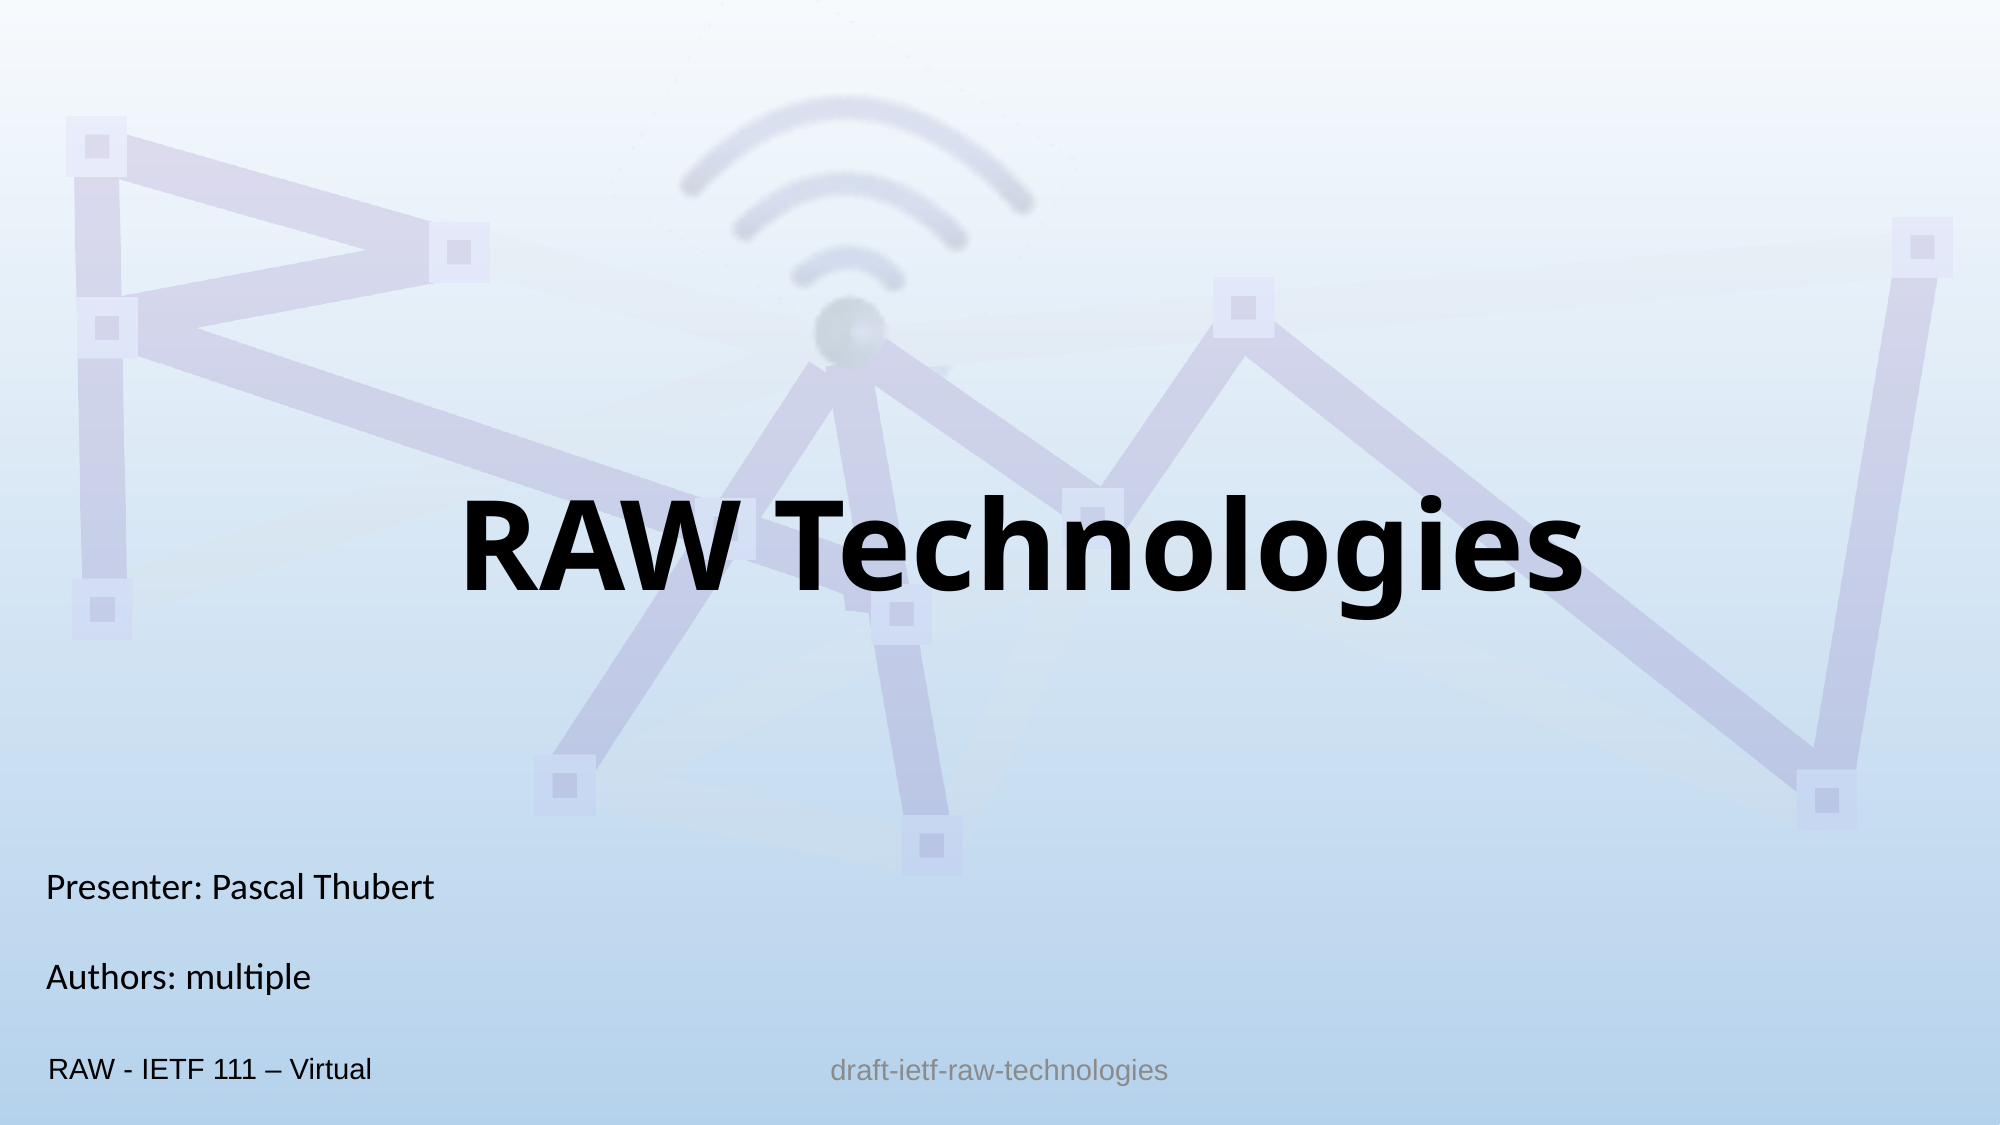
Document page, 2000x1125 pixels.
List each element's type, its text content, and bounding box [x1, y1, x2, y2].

text_box Presenter: Pascal Thubert Authors: multiple [31, 966, 957, 1004]
picture [0, 0, 2000, 966]
